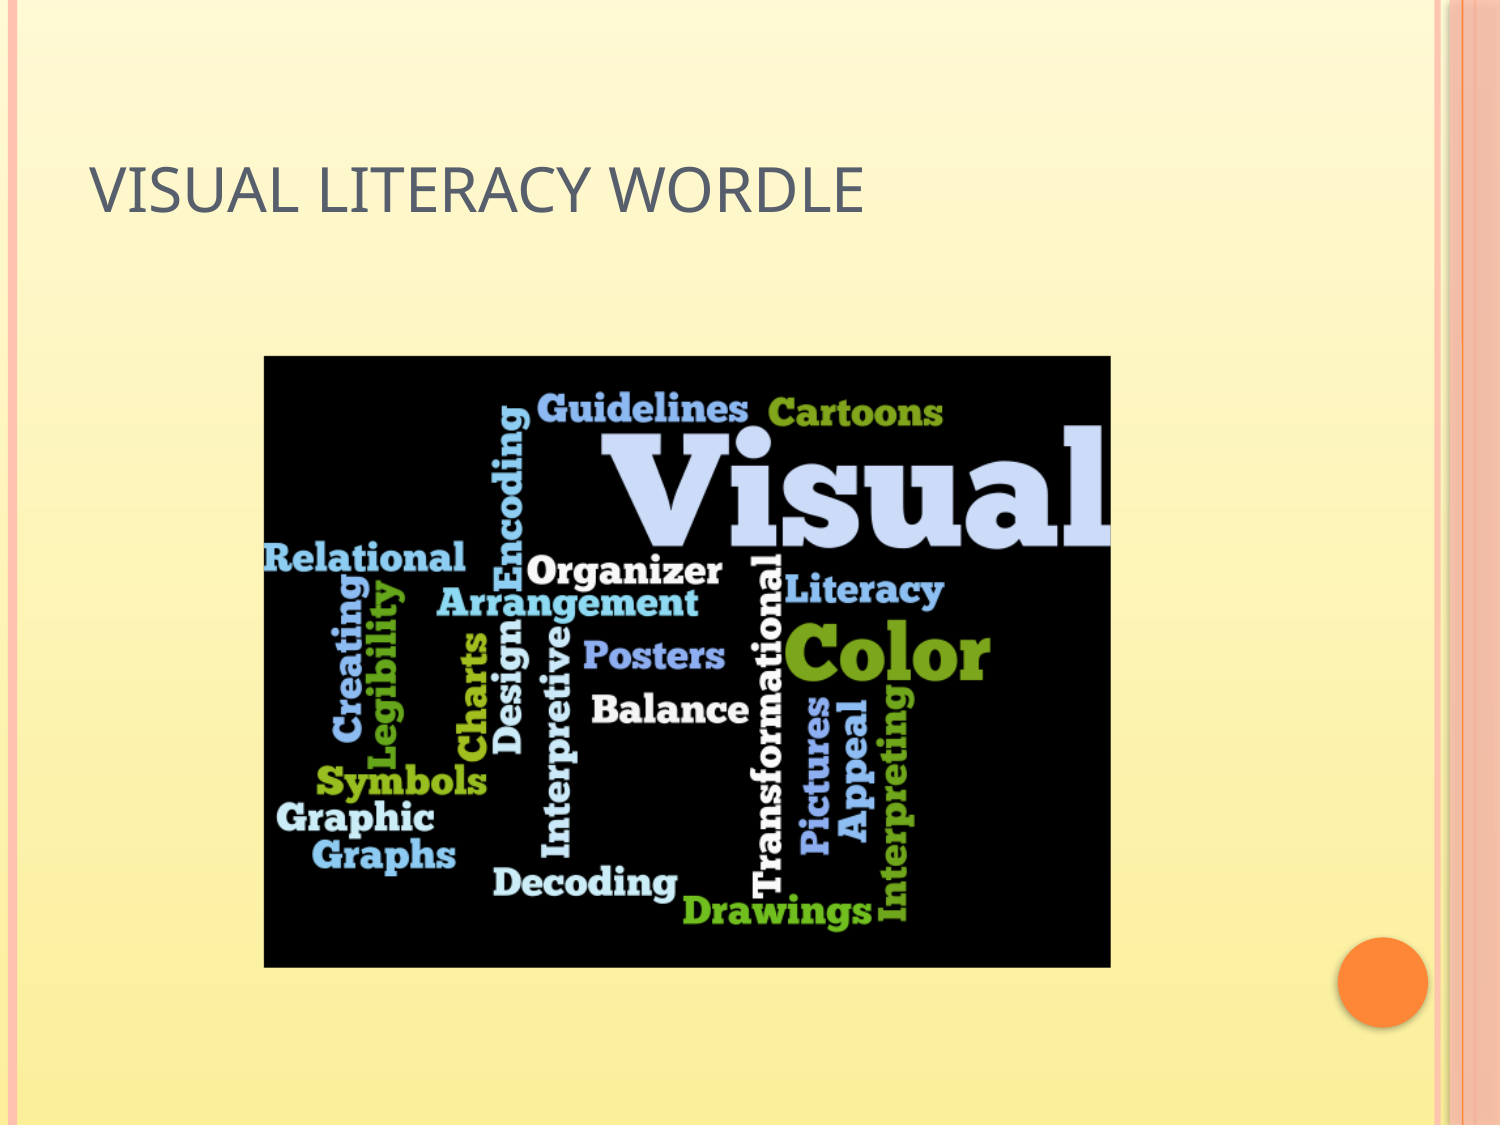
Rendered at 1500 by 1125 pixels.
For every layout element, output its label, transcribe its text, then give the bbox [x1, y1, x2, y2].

title Visual Literacy WORDLE [75, 45, 1300, 233]
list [74, 261, 1301, 1063]
